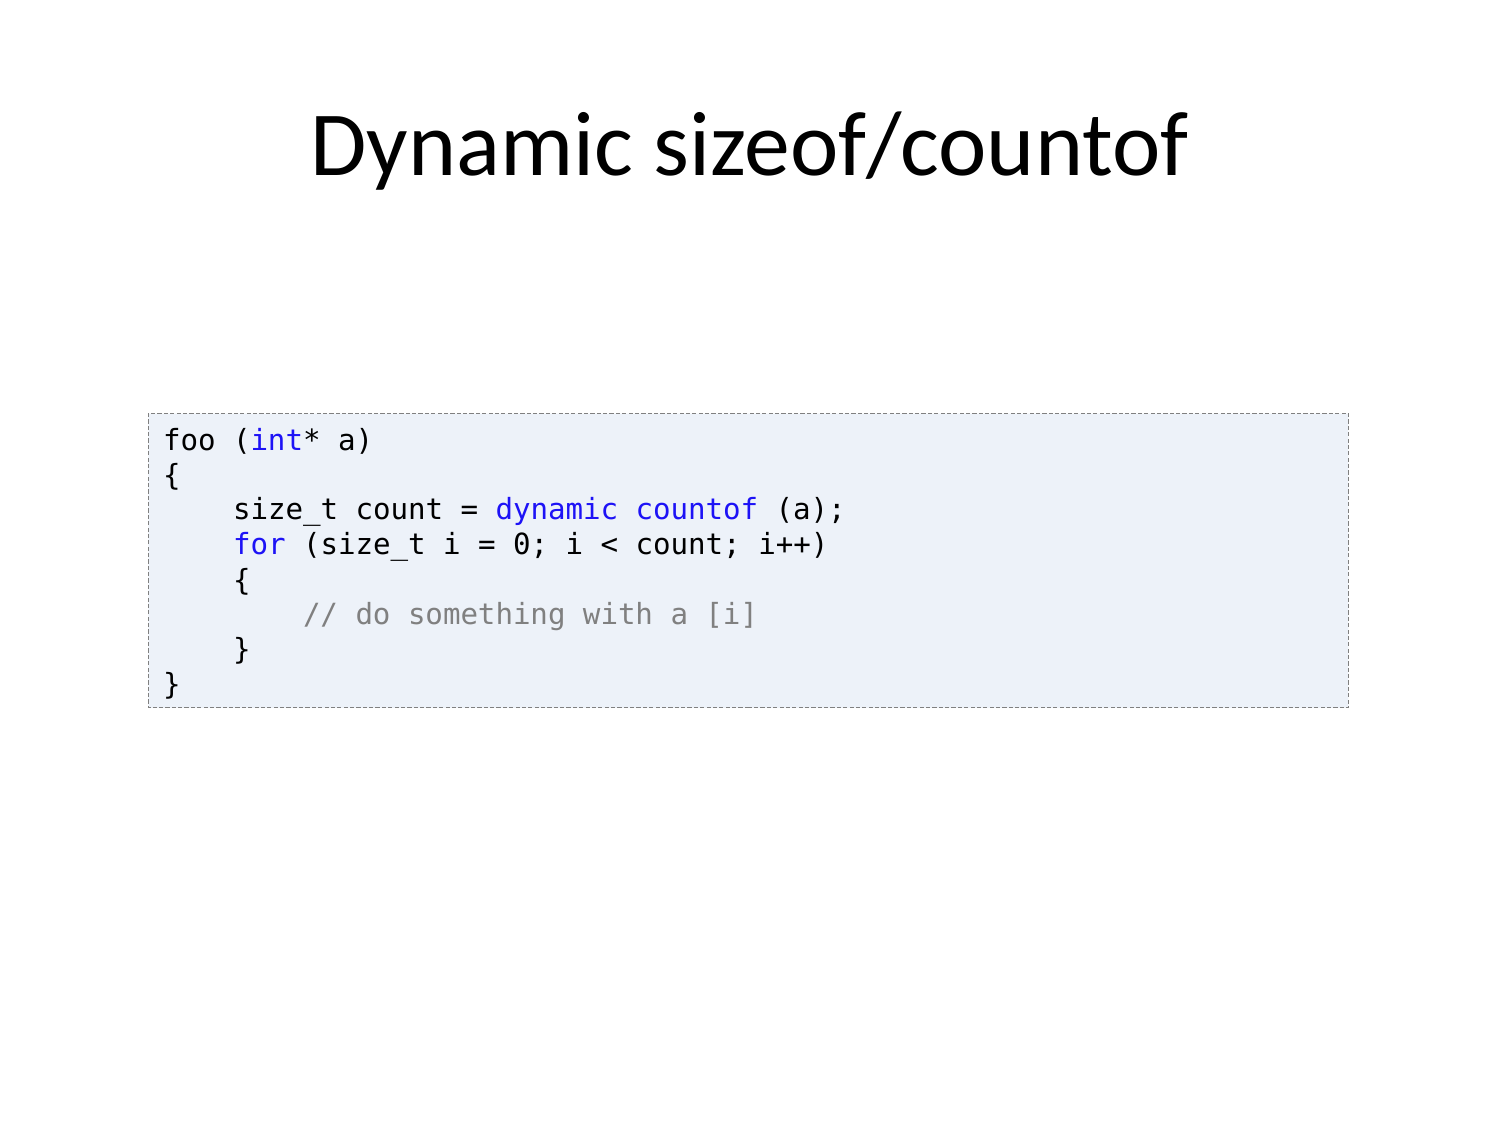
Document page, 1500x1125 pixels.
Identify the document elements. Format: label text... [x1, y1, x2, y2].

text_box foo (int* a) { size_t count = dynamic countof (a); for (size_t i = 0; i < count; i++) { // do something with a [i] } } [148, 413, 1349, 708]
title Dynamic sizeof/countof [75, 45, 1425, 233]
